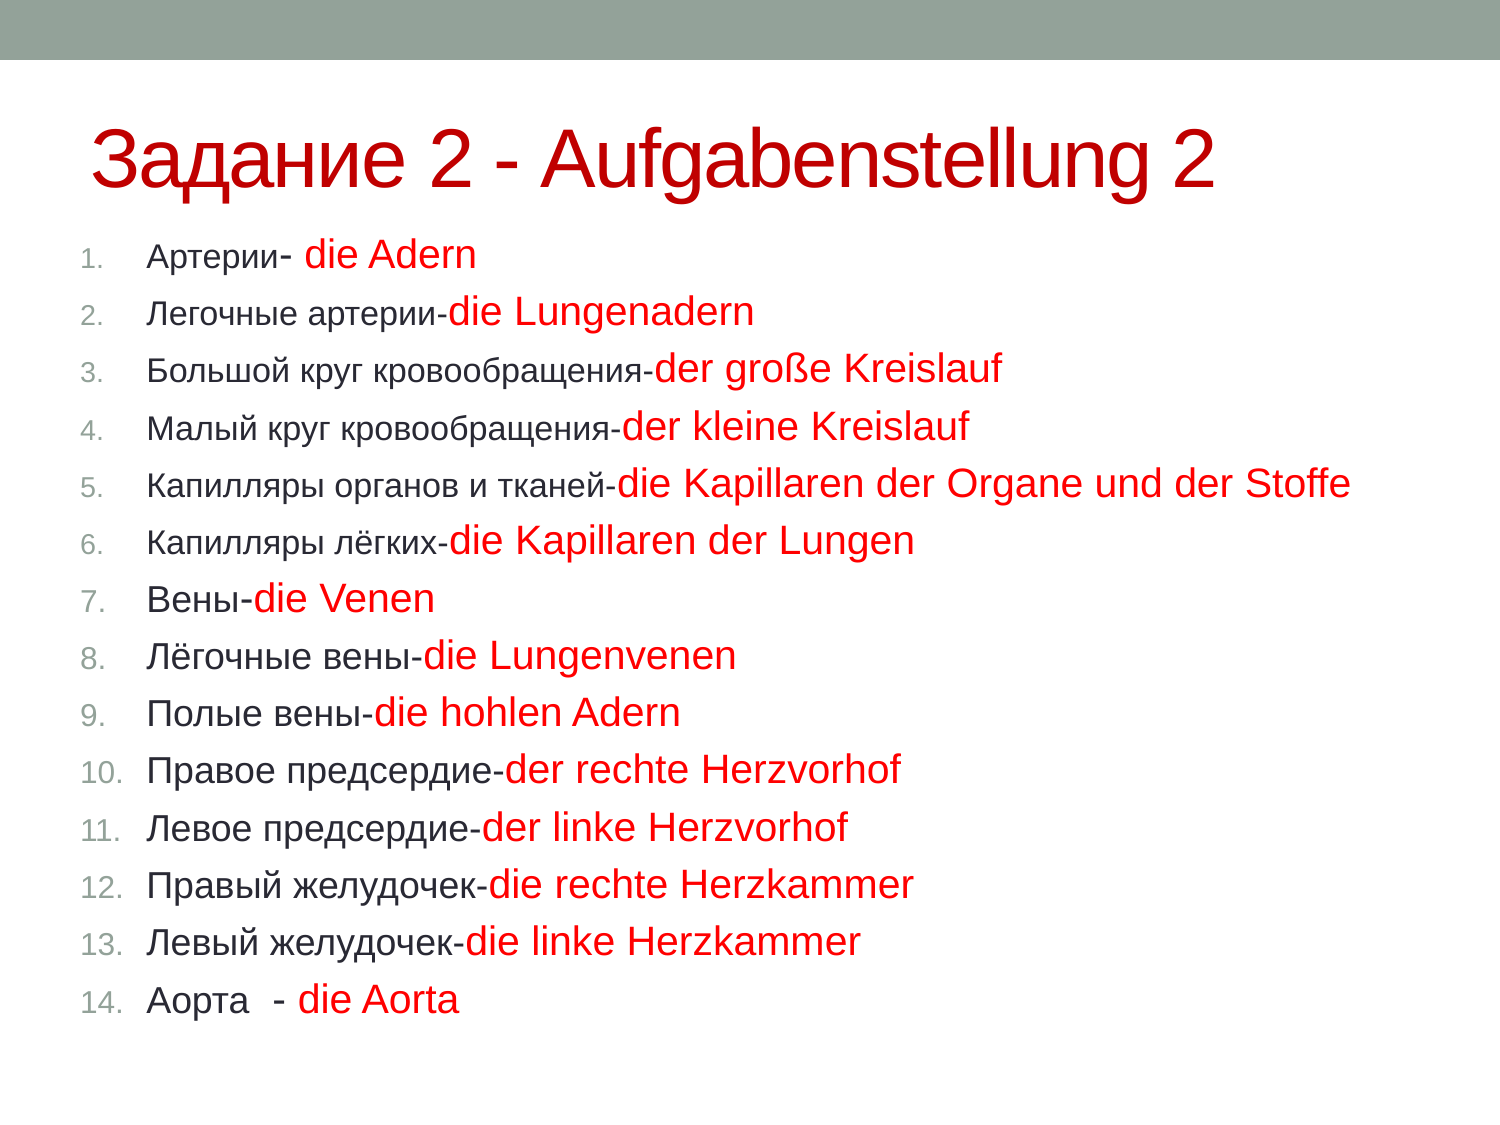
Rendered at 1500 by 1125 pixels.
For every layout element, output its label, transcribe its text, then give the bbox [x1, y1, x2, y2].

title Задание 2 - Aufgabenstellung 2 [75, 87, 1425, 220]
list Артерии- die Adern Легочные артерии-die Lungenadern Большой круг кровообращения-der große Kreislauf Малый круг кровообращения-der kleine Kreislauf Капилляры органов и тканей-die Kapillaren der Organe und der Stoffe Капилляры лёгких-die Kapillaren der Lungen Вены-die Venen Лёгочные вены-die Lungenvenen Полые вены-die hohlen Adern Правое предсердие-der rechte Herzvorhof Левое предсердие-der linke Herzvorhof Правый желудочек-die rechte Herzkammer Левый желудочек-die linke Herzkammer Аорта - die Aorta [64, 219, 1376, 1063]
